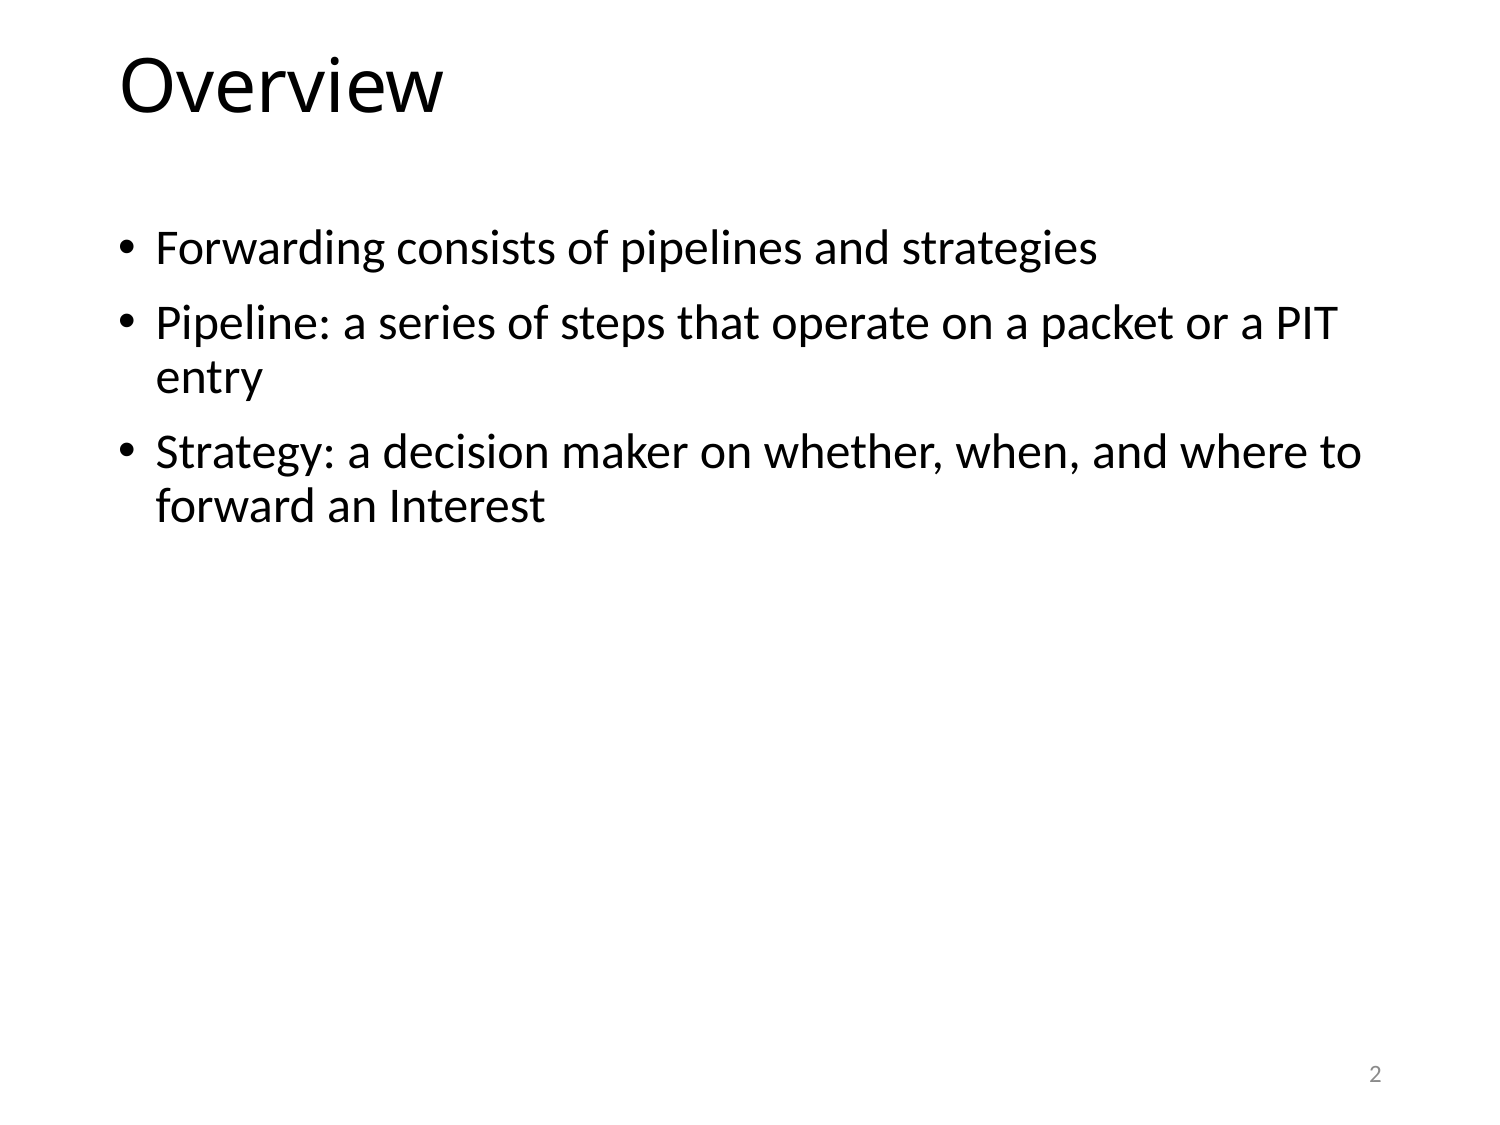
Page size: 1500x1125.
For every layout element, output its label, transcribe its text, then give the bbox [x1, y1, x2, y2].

slide_number 2 [1059, 1042, 1397, 1103]
title Overview [103, 2, 1397, 174]
list Forwarding consists of pipelines and strategies Pipeline: a series of steps that operate on a packet or a PIT entry Strategy: a decision maker on whether, when, and where to forward an Interest [103, 214, 1397, 981]
